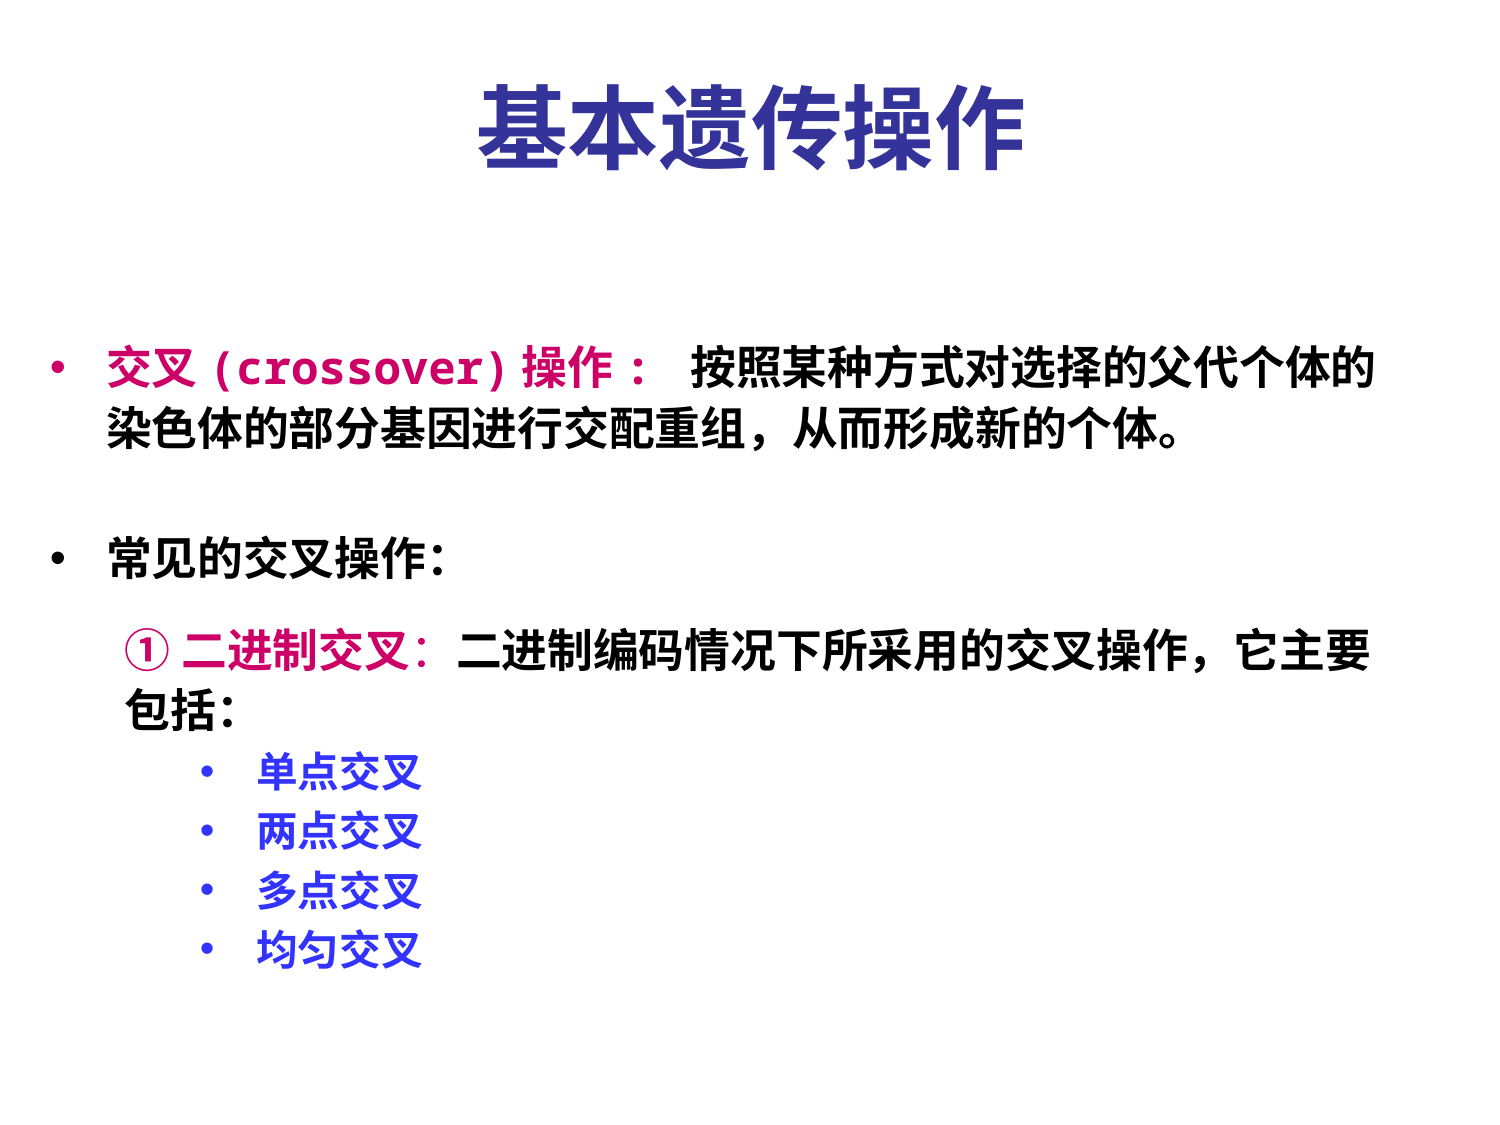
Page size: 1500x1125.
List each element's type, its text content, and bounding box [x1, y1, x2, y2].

text_box 交叉(crossover)操作: 按照某种方式对选择的父代个体的染色体的部分基因进行交配重组，从而形成新的个体。 常见的交叉操作： ①二进制交叉：二进制编码情况下所采用的交叉操作，它主要包括： 单点交叉 两点交叉 多点交叉 均匀交叉 [34, 326, 1412, 981]
text_box 基本遗传操作 [293, 63, 1209, 188]
